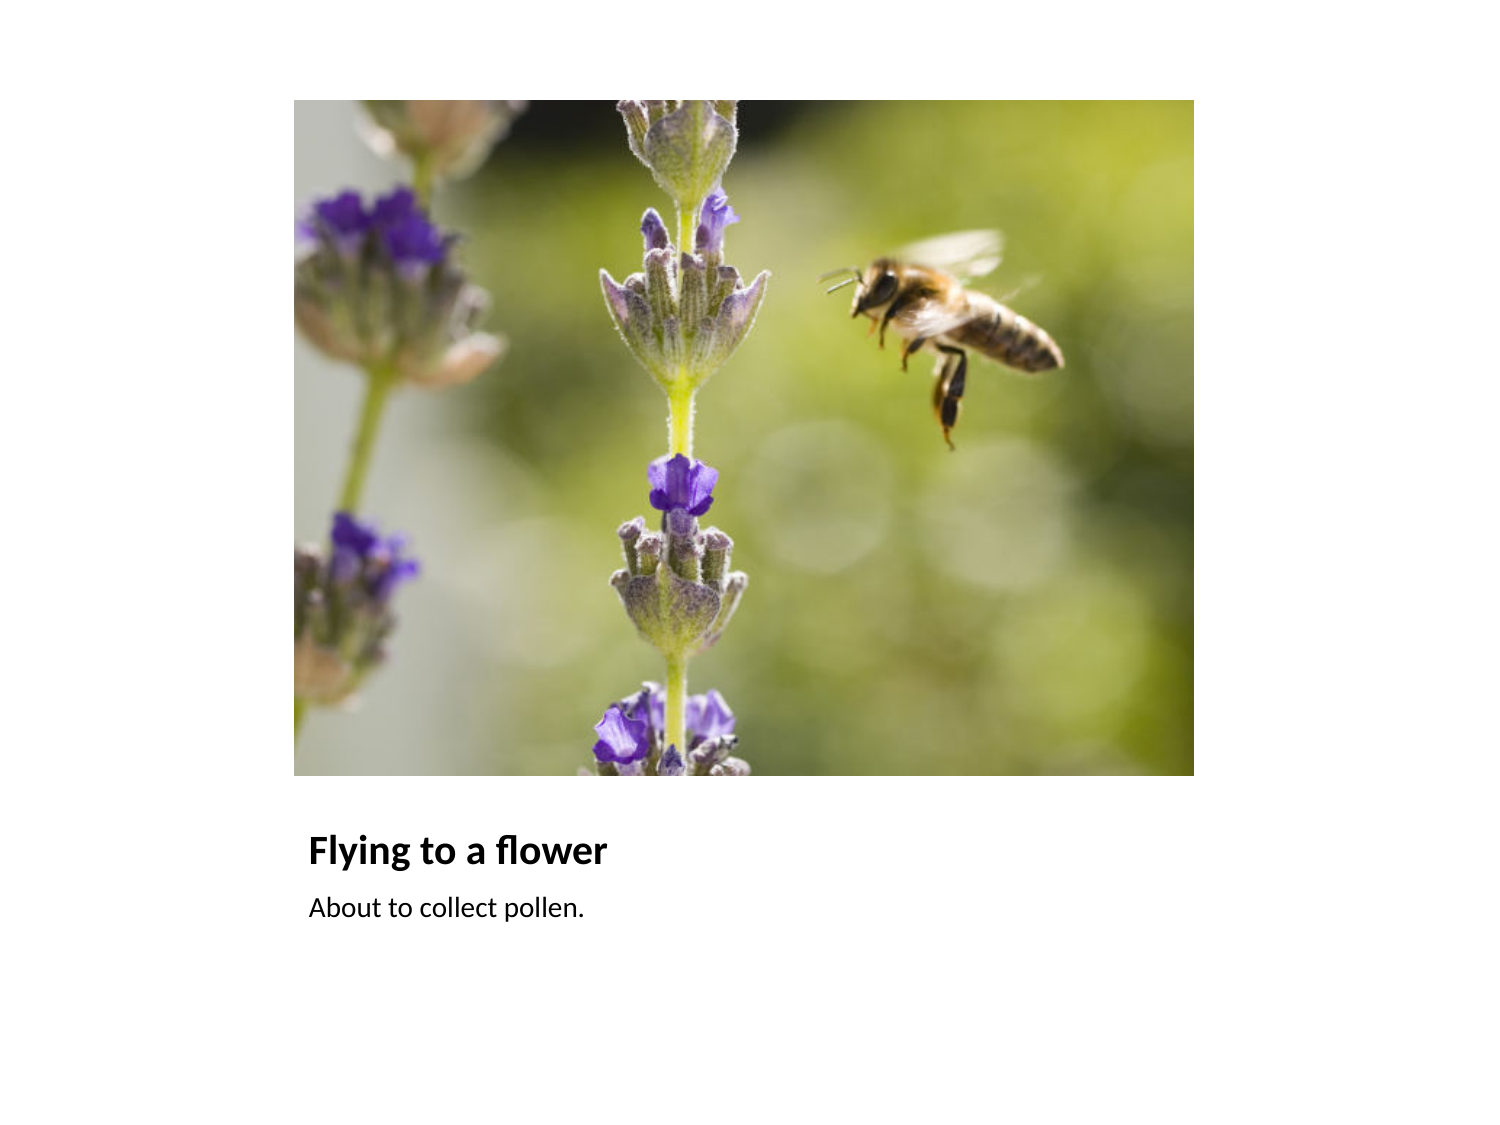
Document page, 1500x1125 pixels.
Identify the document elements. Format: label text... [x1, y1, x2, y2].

list About to collect pollen. [294, 880, 1194, 1013]
title Flying to a flower [294, 787, 1194, 880]
picture [293, 100, 1195, 776]
